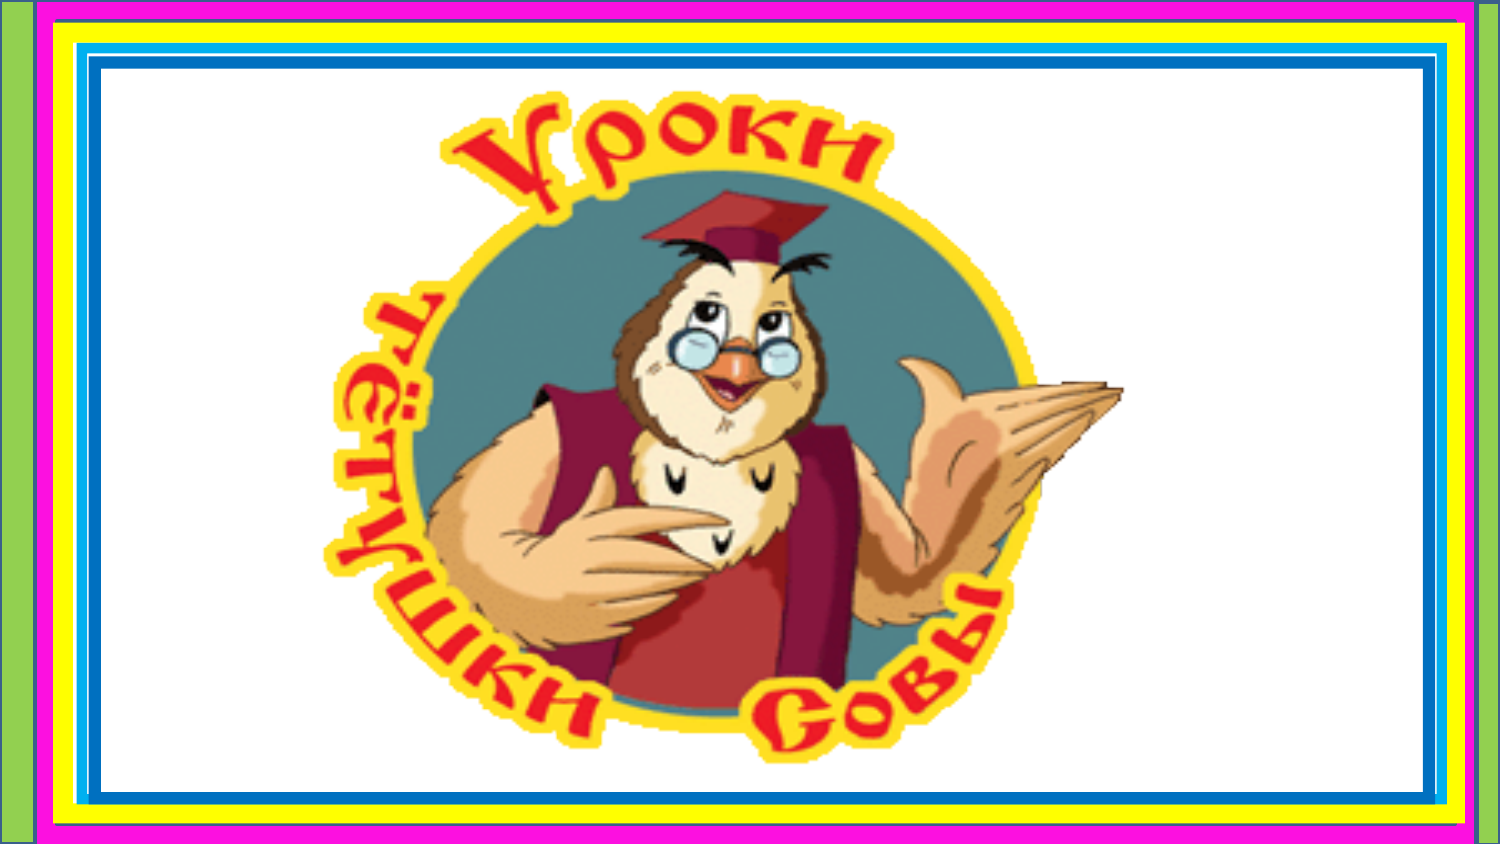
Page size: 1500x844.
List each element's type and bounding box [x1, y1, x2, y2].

picture [300, 71, 1152, 789]
